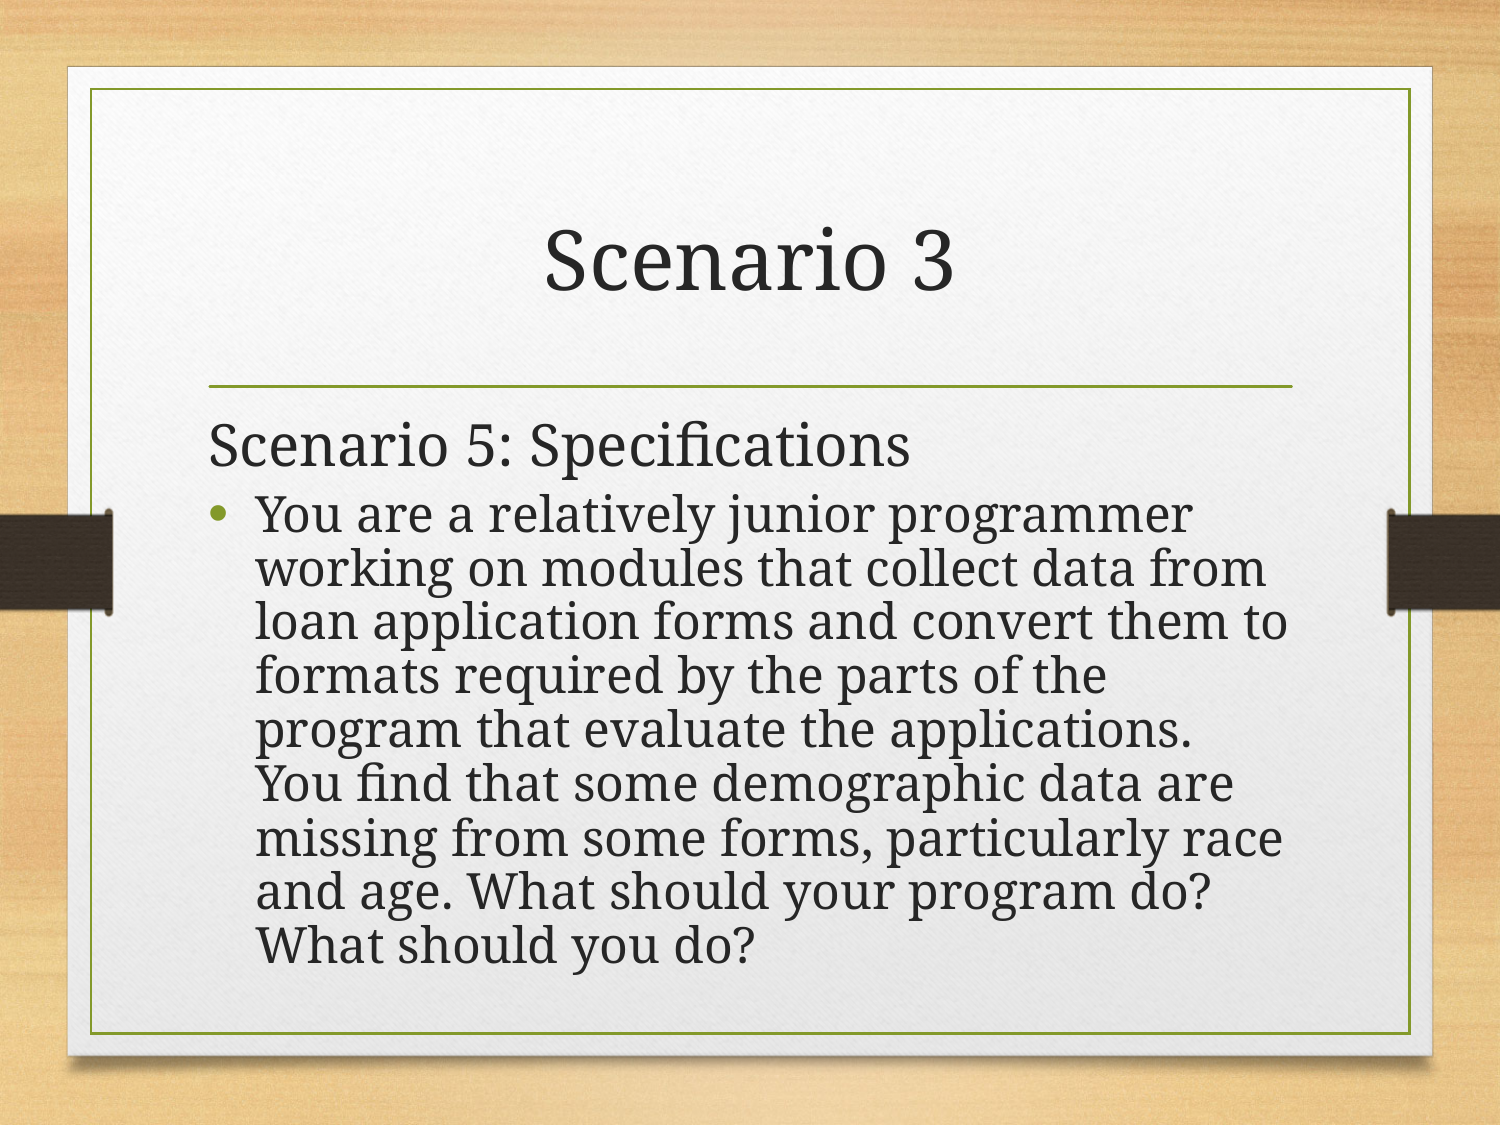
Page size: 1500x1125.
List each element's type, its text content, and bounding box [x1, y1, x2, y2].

title Scenario 3 [193, 150, 1309, 365]
list Scenario 5: Specifications You are a relatively junior programmer working on modules that collect data from loan application forms and convert them to formats required by the parts of the program that evaluate the applications. You find that some demographic data are missing from some forms, particularly race and age. What should your program do? What should you do? [193, 408, 1309, 974]
picture [0, 0, 1500, 1125]
